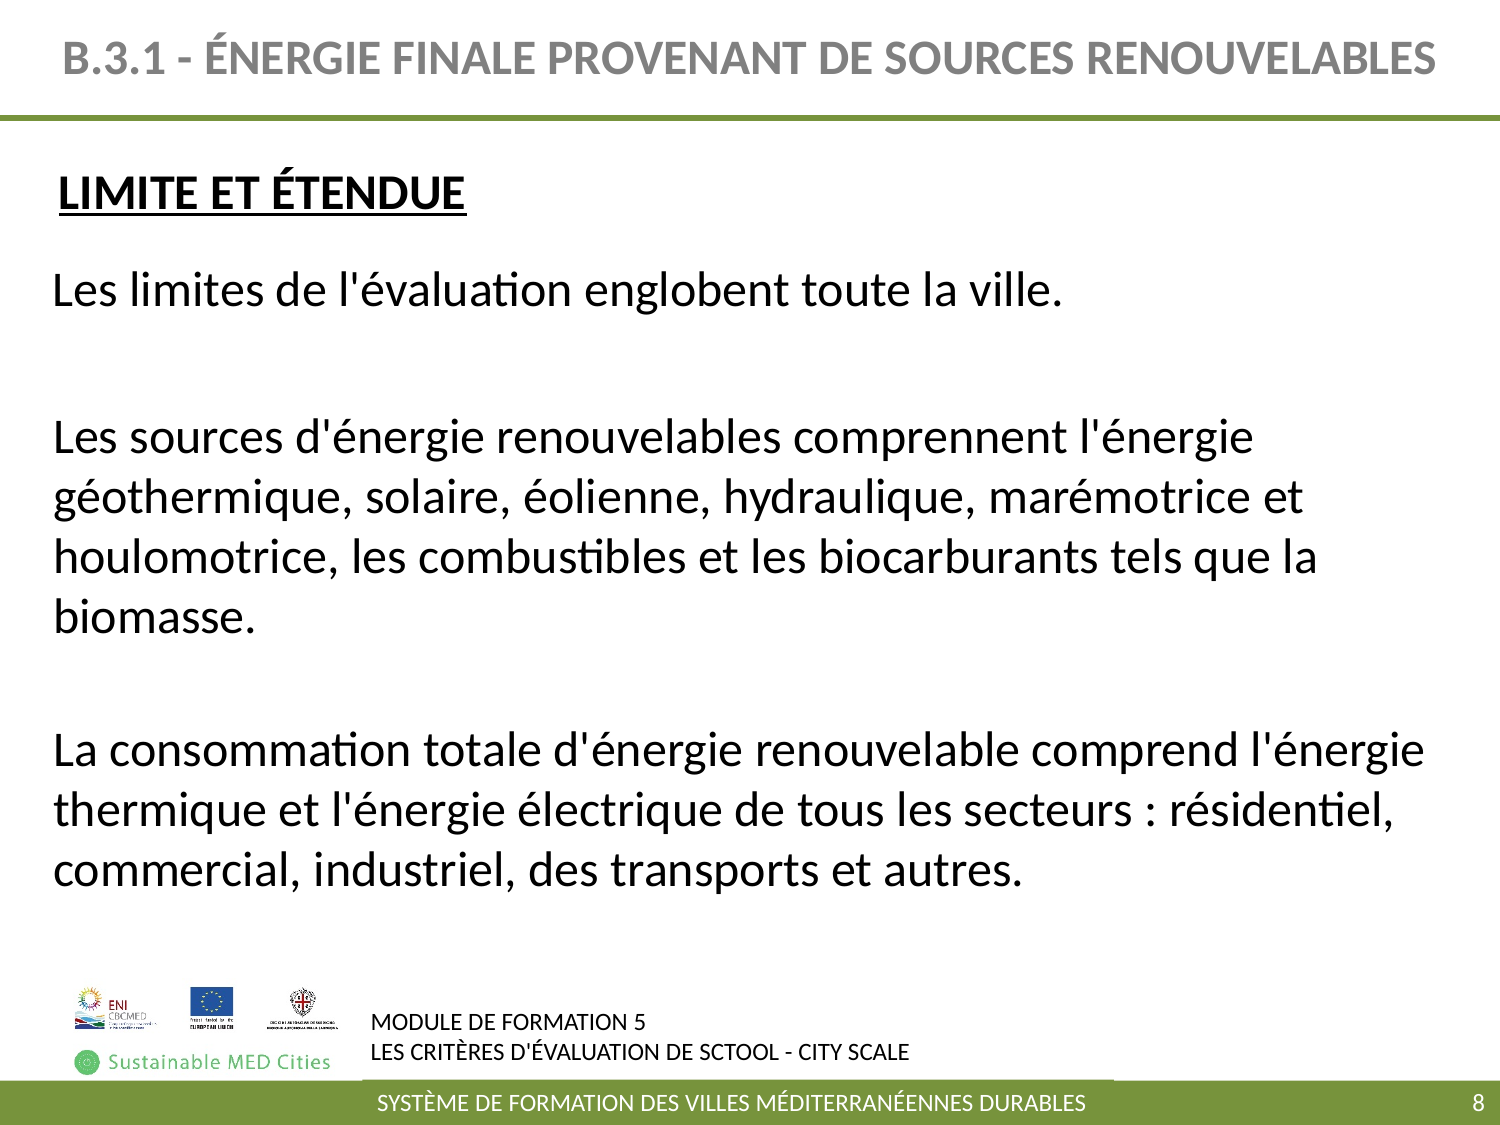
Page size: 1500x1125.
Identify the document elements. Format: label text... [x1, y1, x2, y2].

picture [62, 978, 356, 1080]
text_box SYSTÈME DE FORMATION DES VILLES MÉDITERRANÉENNES DURABLES [362, 1079, 1114, 1125]
title B.3.1 - ÉNERGIE FINALE PROVENANT DE SOURCES RENOUVELABLES [0, 0, 1500, 113]
text_box Les sources d'énergie renouvelables comprennent l'énergie géothermique, solaire, éolienne, hydraulique, marémotrice et houlomotrice, les combustibles et les biocarburants tels que la biomasse. La consommation totale d'énergie renouvelable comprend l'énergie thermique et l'énergie électrique de tous les secteurs : résidentiel, commercial, industriel, des transports et autres. [38, 396, 1462, 809]
text_box LIMITE ET ÉTENDUE [43, 152, 1425, 252]
slide_number 8 [1149, 1078, 1500, 1125]
text_box Les limites de l'évaluation englobent toute la ville. [38, 249, 1380, 324]
